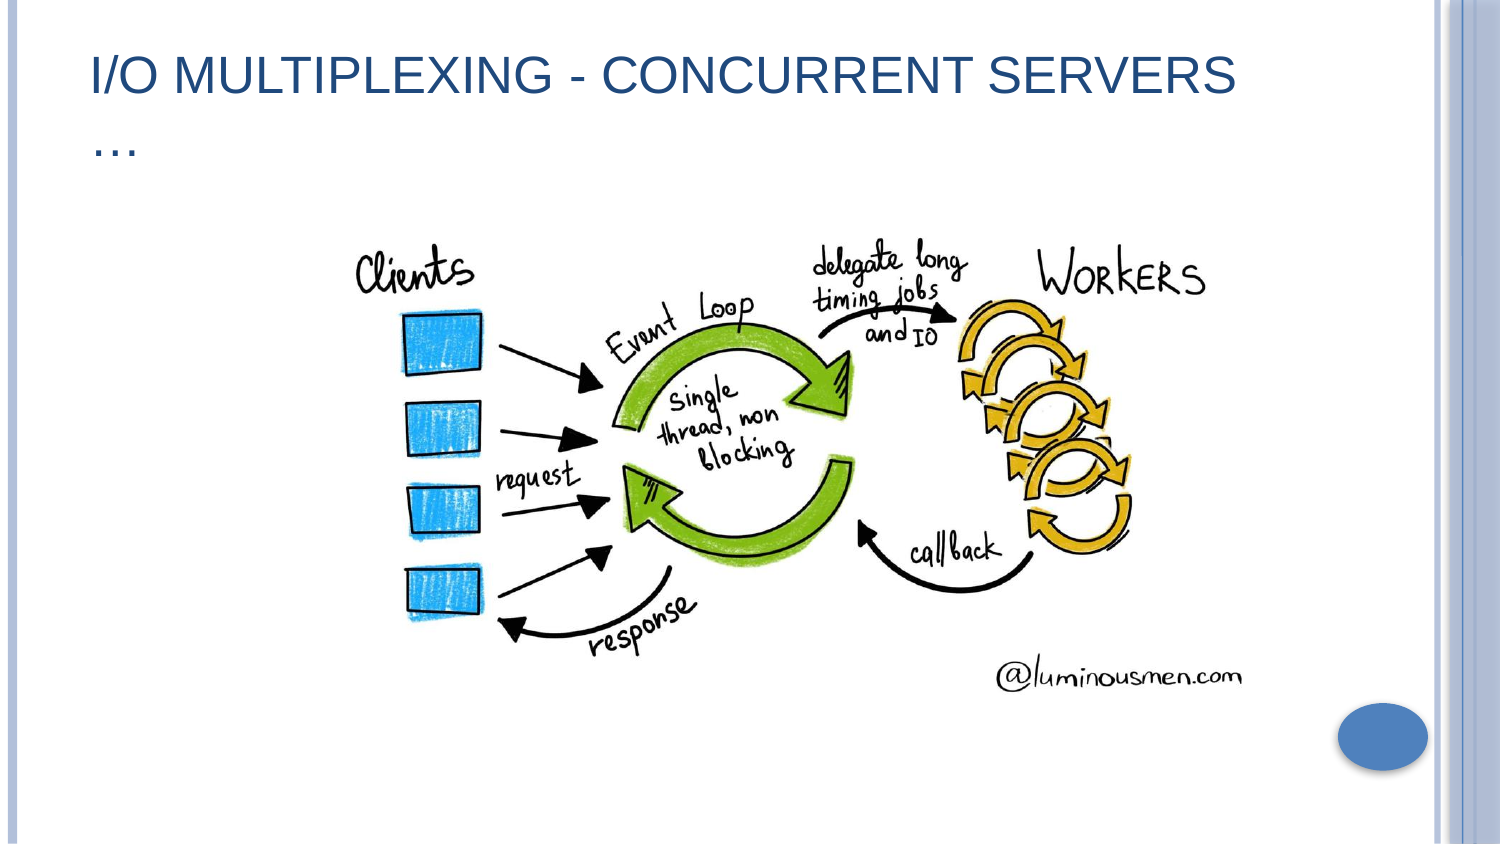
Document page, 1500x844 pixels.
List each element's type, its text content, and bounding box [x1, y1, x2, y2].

picture [252, 196, 1254, 704]
title I/O Multiplexing - Concurrent Servers … [75, 33, 1300, 175]
